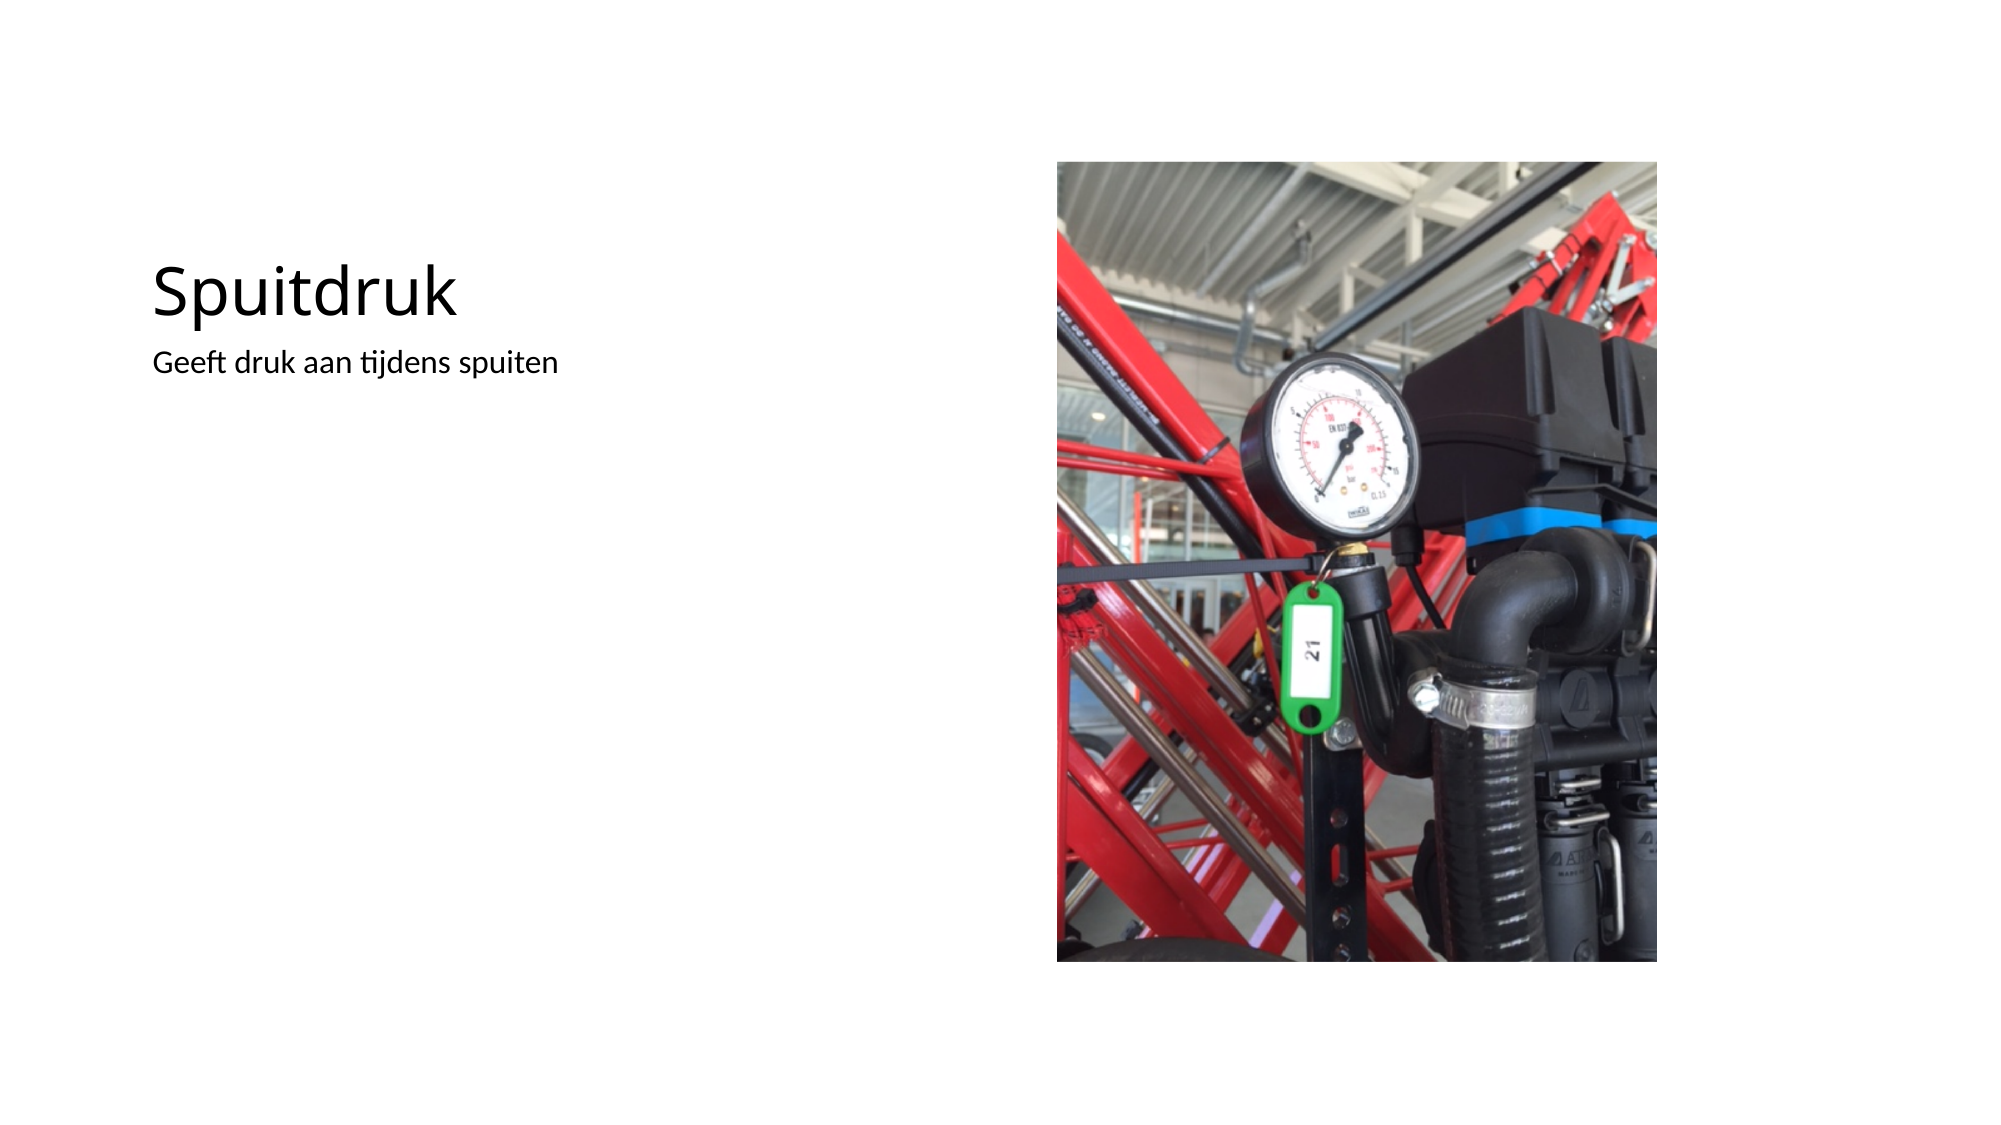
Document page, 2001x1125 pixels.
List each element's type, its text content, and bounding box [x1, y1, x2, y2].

title Spuitdruk [137, 75, 783, 337]
list Geeft druk aan tijdens spuiten [137, 337, 783, 963]
picture [1057, 862, 1657, 961]
picture [1057, 163, 1657, 261]
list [956, 261, 1757, 862]
